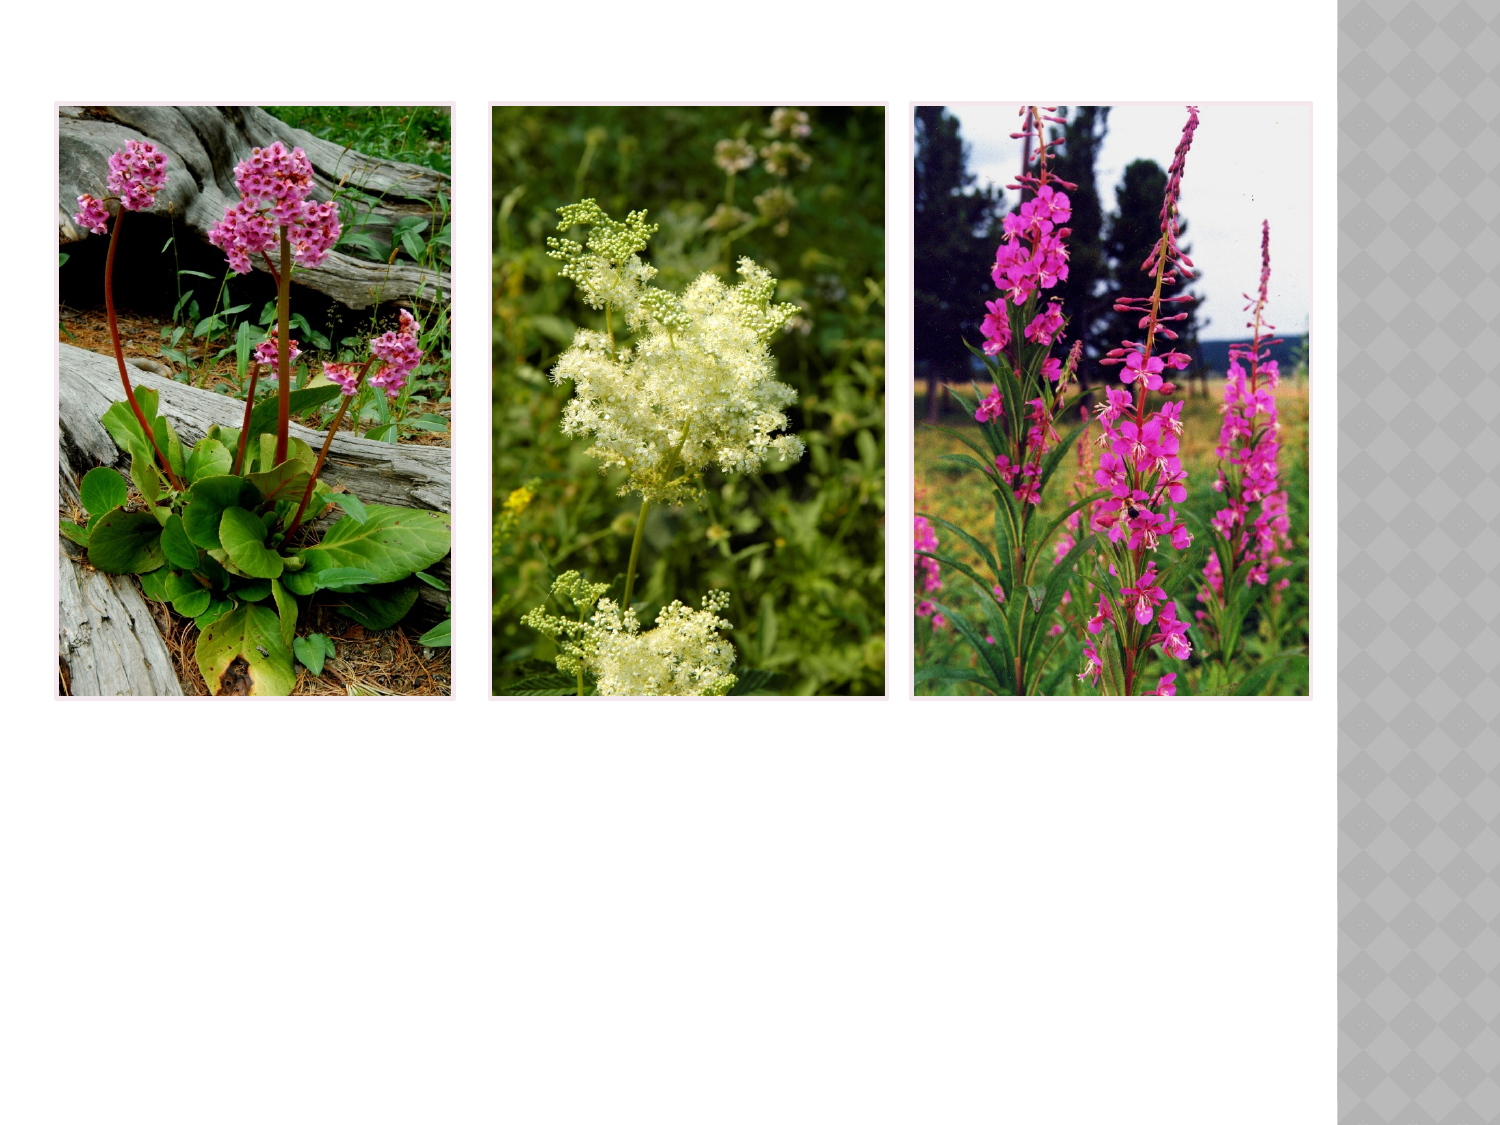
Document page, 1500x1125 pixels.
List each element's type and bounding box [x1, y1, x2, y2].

picture [491, 104, 886, 697]
picture [58, 104, 452, 697]
picture [913, 104, 1309, 697]
